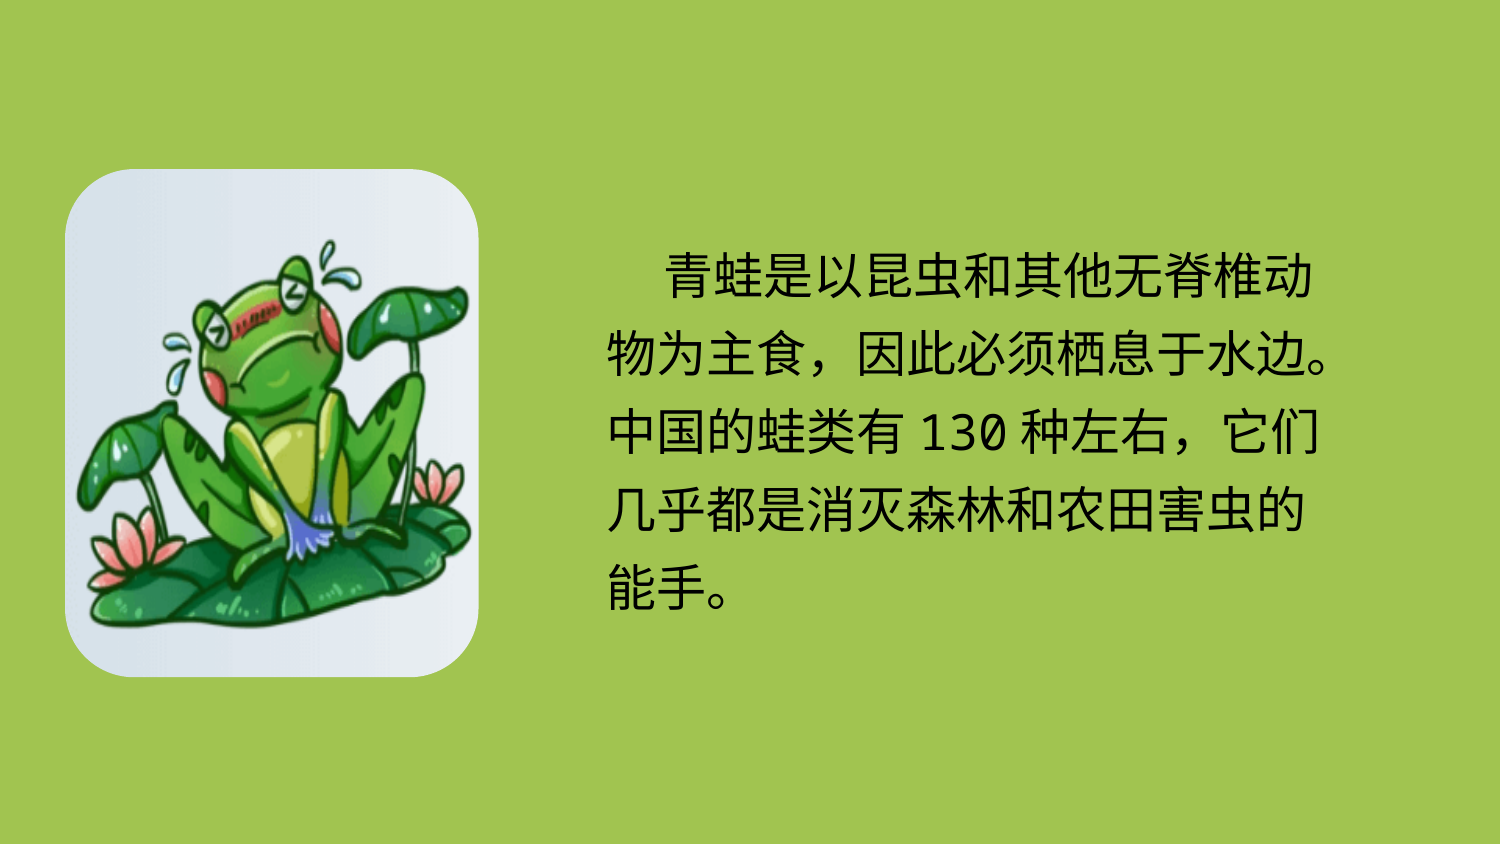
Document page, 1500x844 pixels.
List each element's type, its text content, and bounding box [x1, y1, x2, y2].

picture [65, 169, 479, 678]
text_box 青蛙是以昆虫和其他无脊椎动物为主食，因此必须栖息于水边。中国的蛙类有130种左右，它们几乎都是消灭森林和农田害虫的能手。 [594, 220, 1333, 622]
